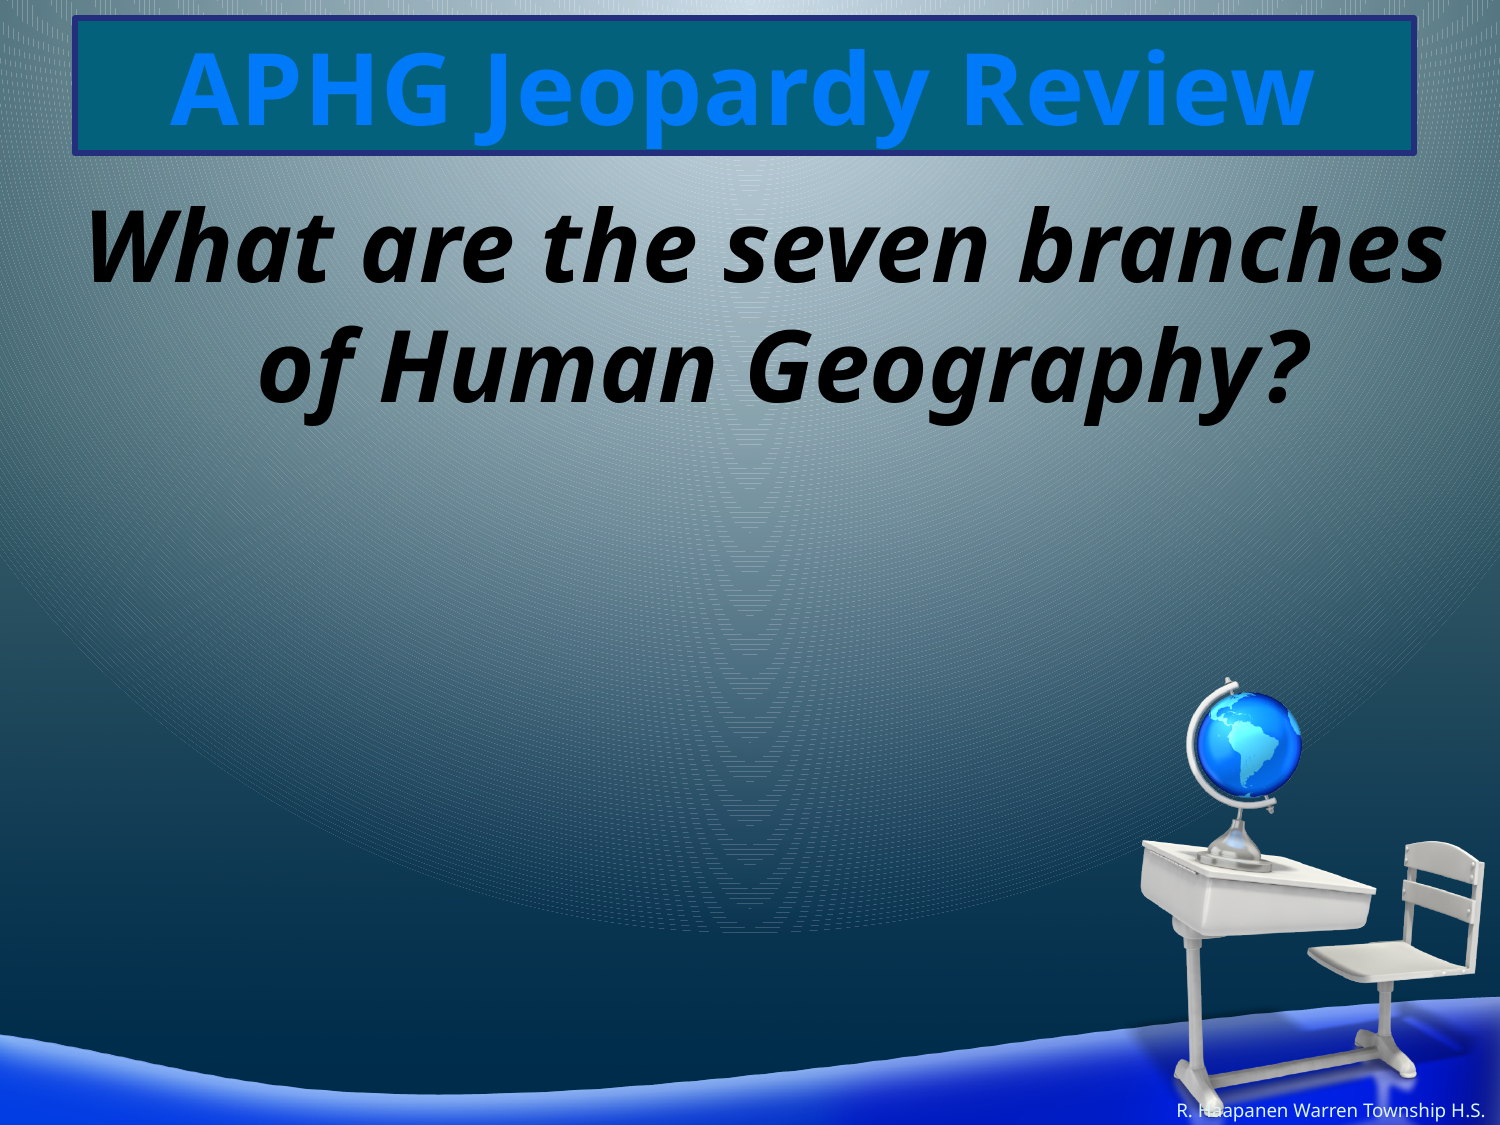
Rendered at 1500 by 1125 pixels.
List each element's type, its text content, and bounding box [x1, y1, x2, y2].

picture [0, 0, 1500, 1125]
footer R. Haapanen Warren Township H.S. [1025, 1091, 1500, 1125]
list What are the seven branches of Human Geography? [33, 174, 1500, 475]
